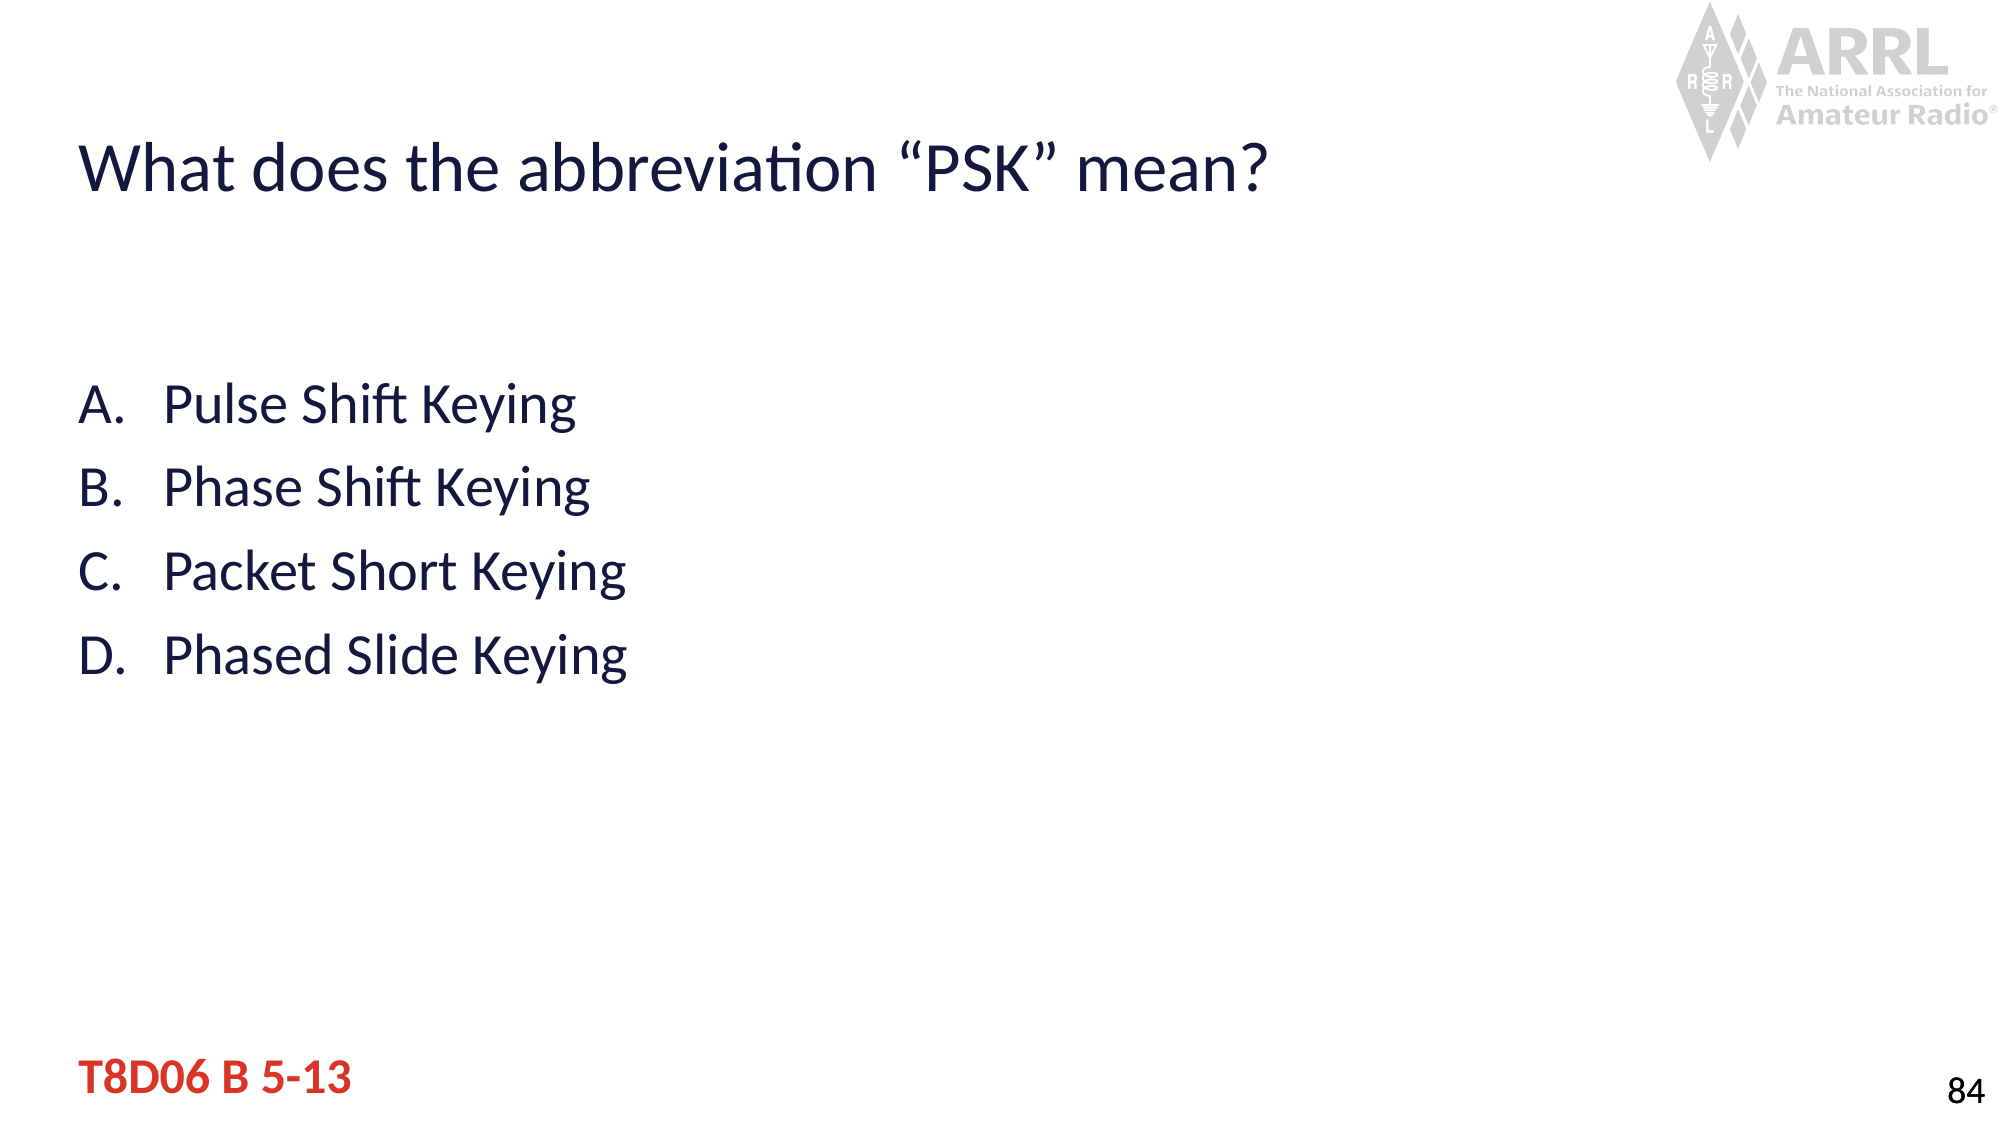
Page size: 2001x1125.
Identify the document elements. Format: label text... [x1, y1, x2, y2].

picture [1674, 0, 2000, 164]
text_box T8D06 B 5-13 [63, 1036, 921, 1112]
list Pulse Shift Keying Phase Shift Keying Packet Short Keying Phased Slide Keying [63, 365, 1863, 989]
title What does the abbreviation “PSK” mean? [63, 59, 1863, 278]
